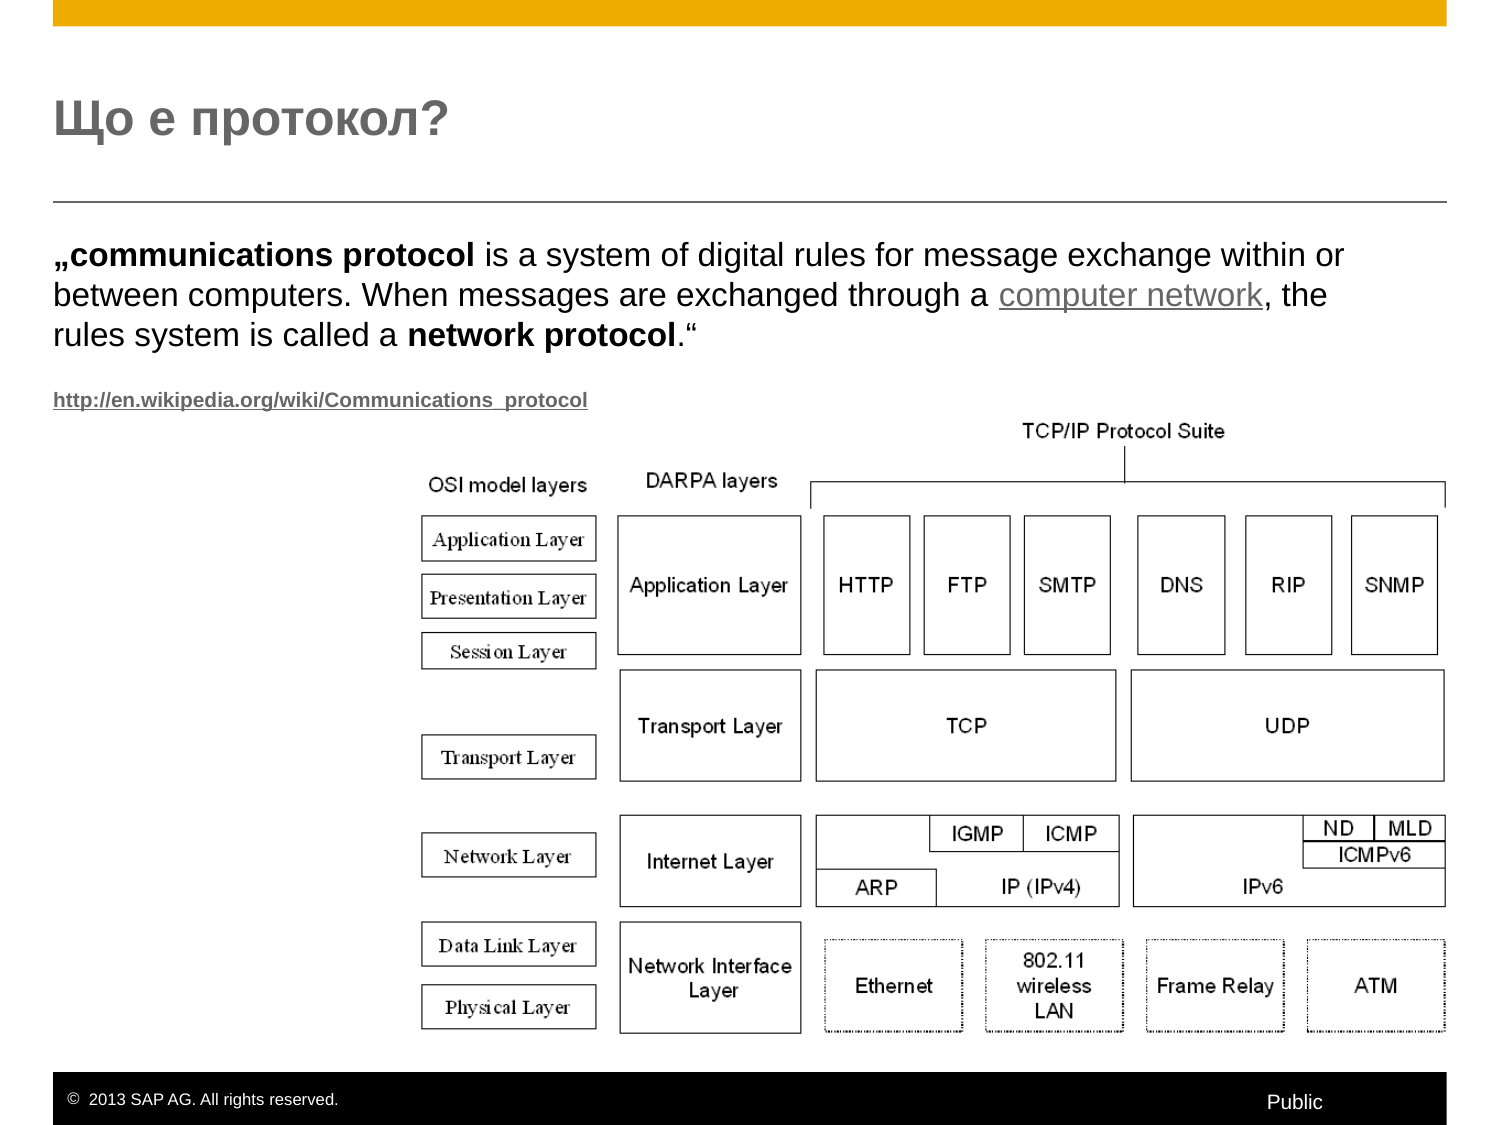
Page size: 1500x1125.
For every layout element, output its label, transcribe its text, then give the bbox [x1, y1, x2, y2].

list „communications protocol is a system of digital rules for message exchange within or between computers. When messages are exchanged through a computer network, the rules system is called a network protocol.“ http://en.wikipedia.org/wiki/Communications_protocol [53, 233, 1405, 915]
title Що е протокол? [53, 53, 1447, 178]
picture [417, 412, 1448, 1036]
